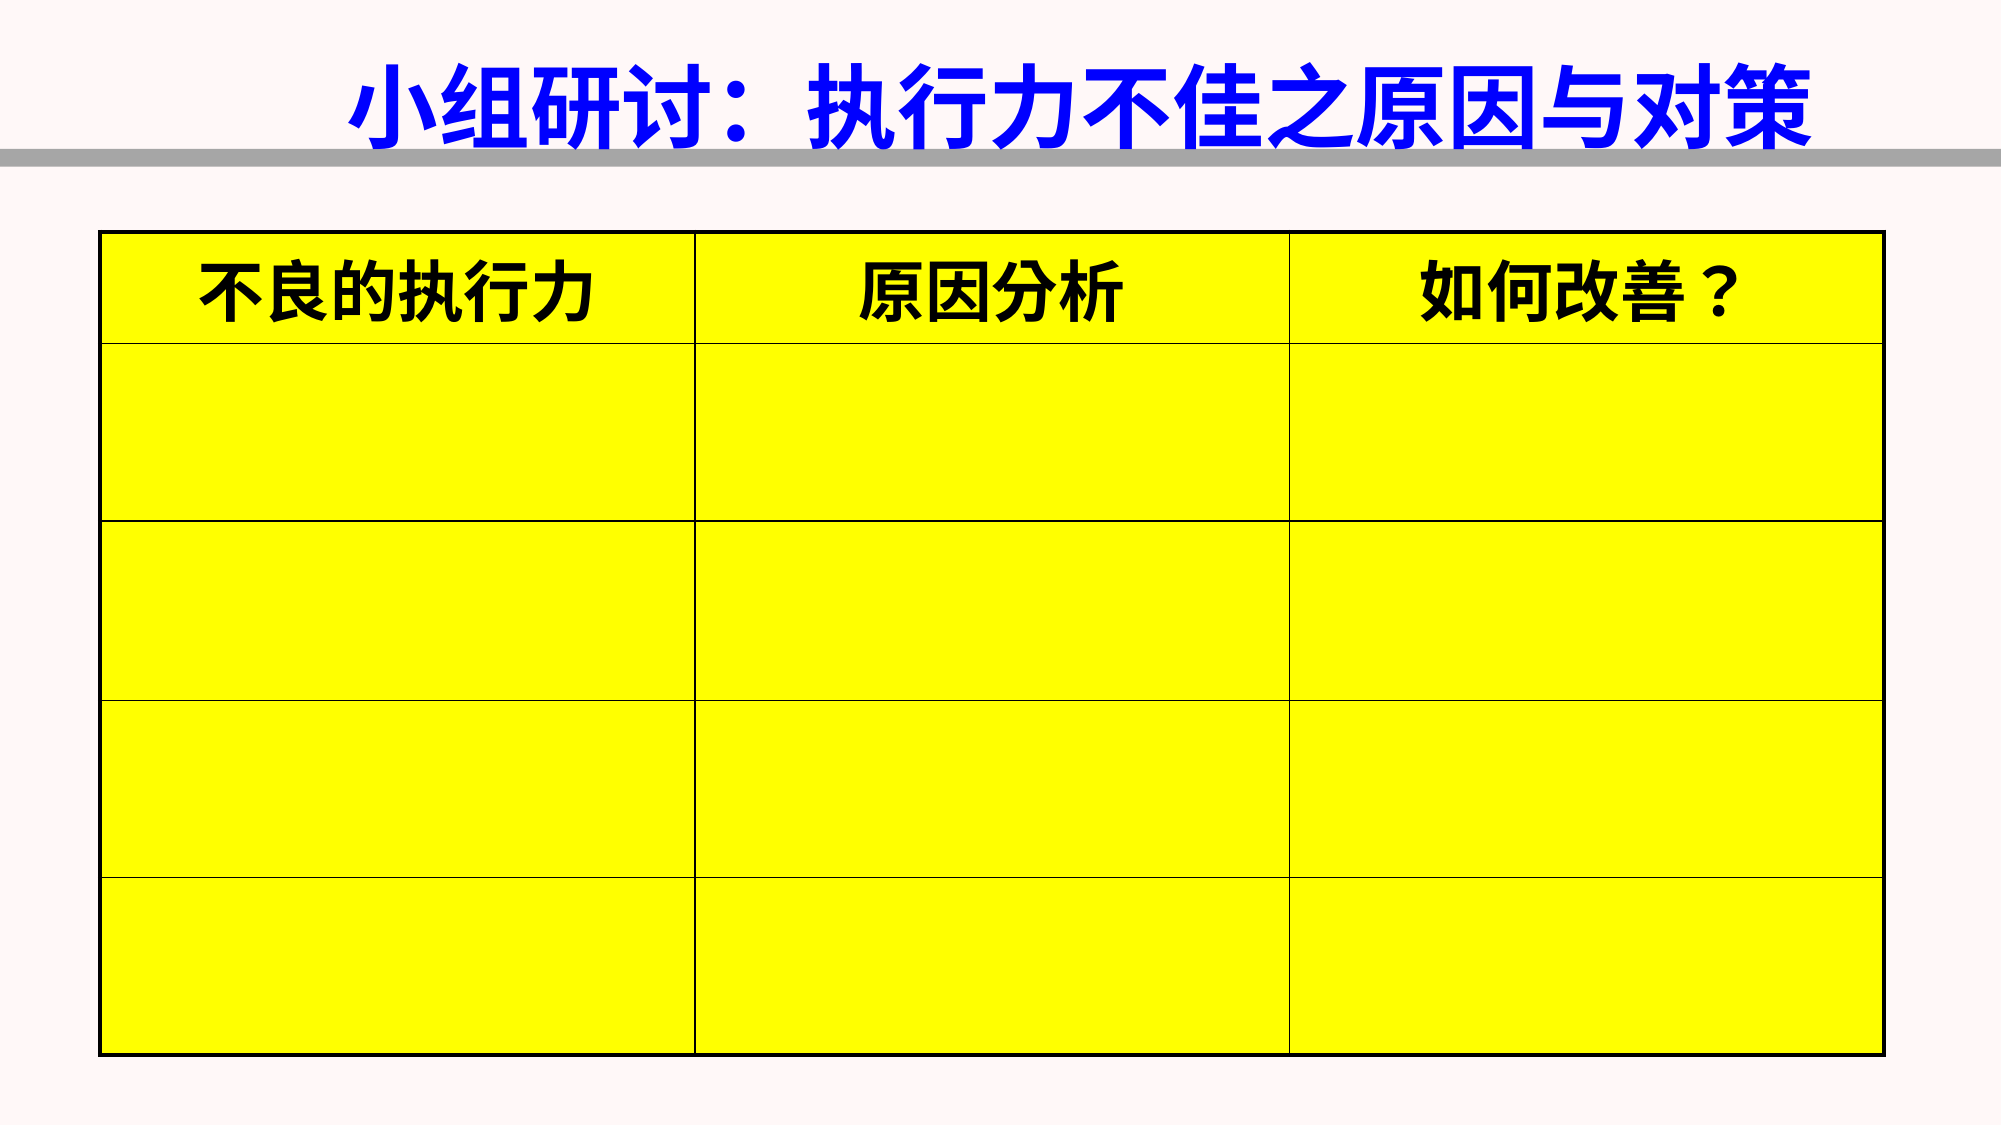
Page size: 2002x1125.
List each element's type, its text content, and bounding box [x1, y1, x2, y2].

text_box 小组研讨：执行力不佳之原因与对策 [160, 42, 2001, 148]
table_cell [1290, 701, 1882, 877]
table_header 原因分析 [696, 234, 1289, 343]
table_cell [102, 522, 694, 700]
table_cell [1290, 522, 1882, 700]
table_cell [696, 522, 1289, 700]
table_cell [696, 701, 1289, 877]
table_header 如何改善？ [1290, 234, 1882, 343]
table_cell [696, 878, 1289, 1053]
table_header 不良的执行力 [102, 234, 694, 343]
table_cell [696, 344, 1289, 520]
table_cell [102, 701, 694, 877]
table_cell [102, 344, 694, 520]
table_cell [1290, 344, 1882, 520]
table_cell [102, 878, 694, 1053]
table_cell [1290, 878, 1882, 1053]
